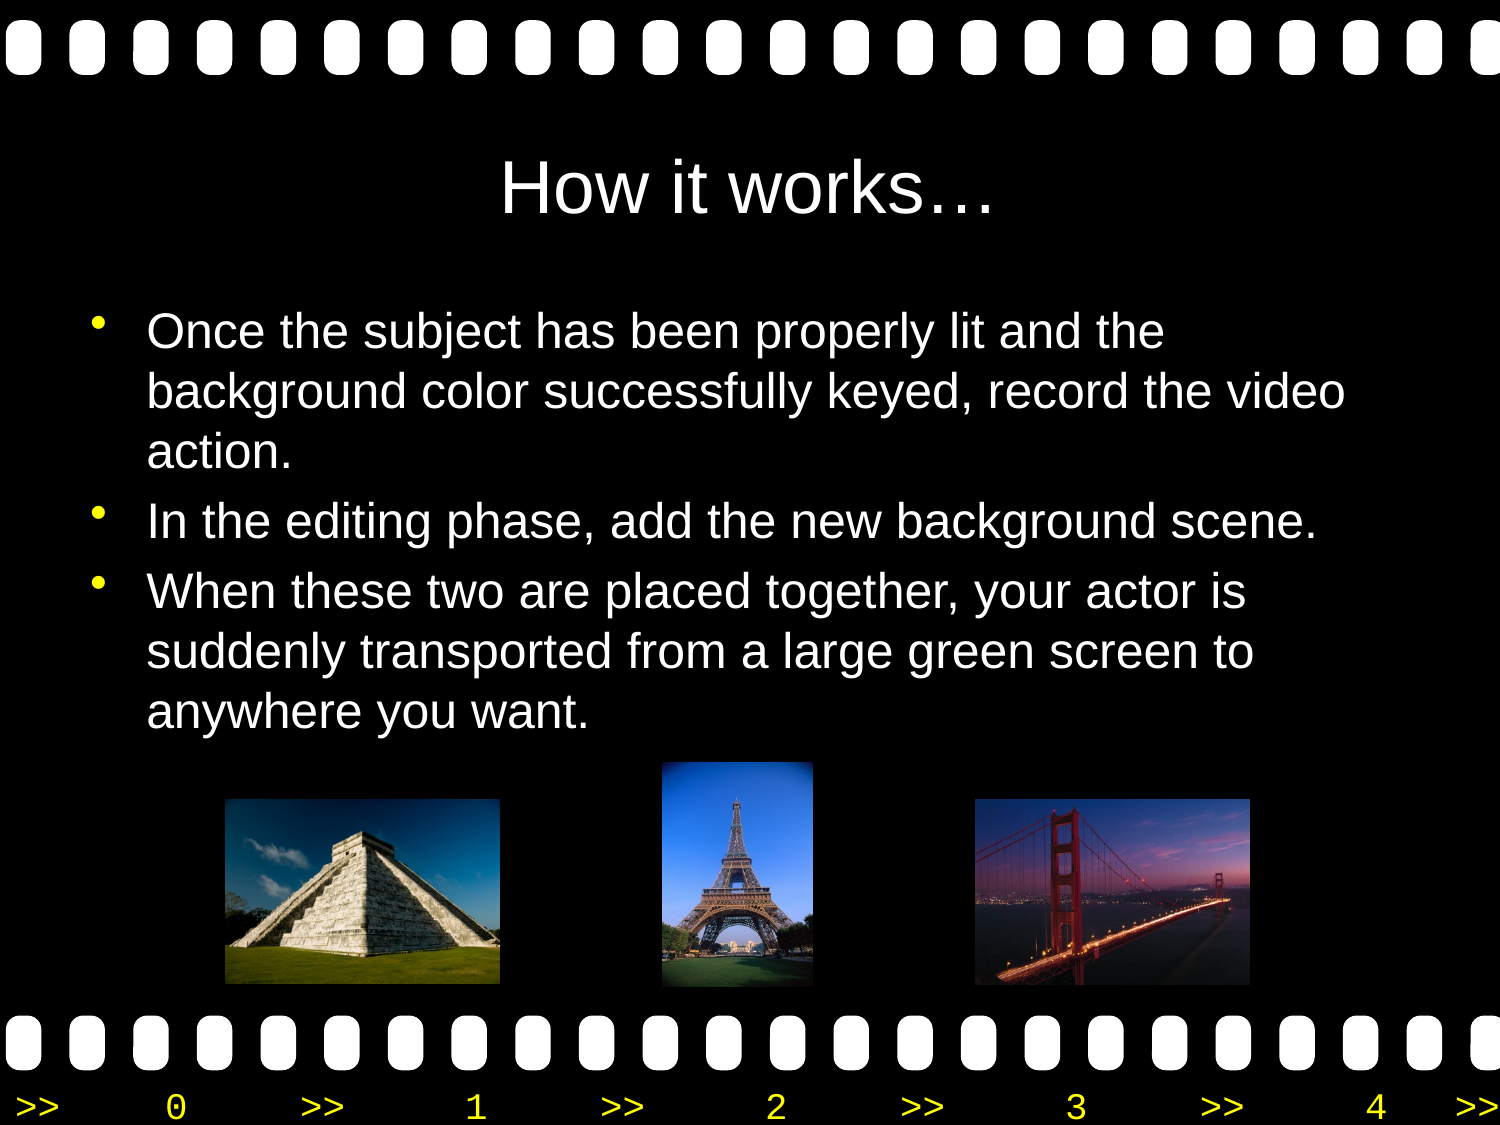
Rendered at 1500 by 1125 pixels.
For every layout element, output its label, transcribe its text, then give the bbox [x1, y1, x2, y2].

picture [224, 799, 501, 985]
list Once the subject has been properly lit and the background color successfully keyed, record the video action. In the editing phase, add the new background scene. When these two are placed together, your actor is suddenly transported from a large green screen to anywhere you want. [74, 290, 1426, 1006]
picture [974, 799, 1251, 985]
picture [450, 854, 459, 860]
picture [662, 762, 813, 988]
title How it works… [74, 89, 1426, 278]
